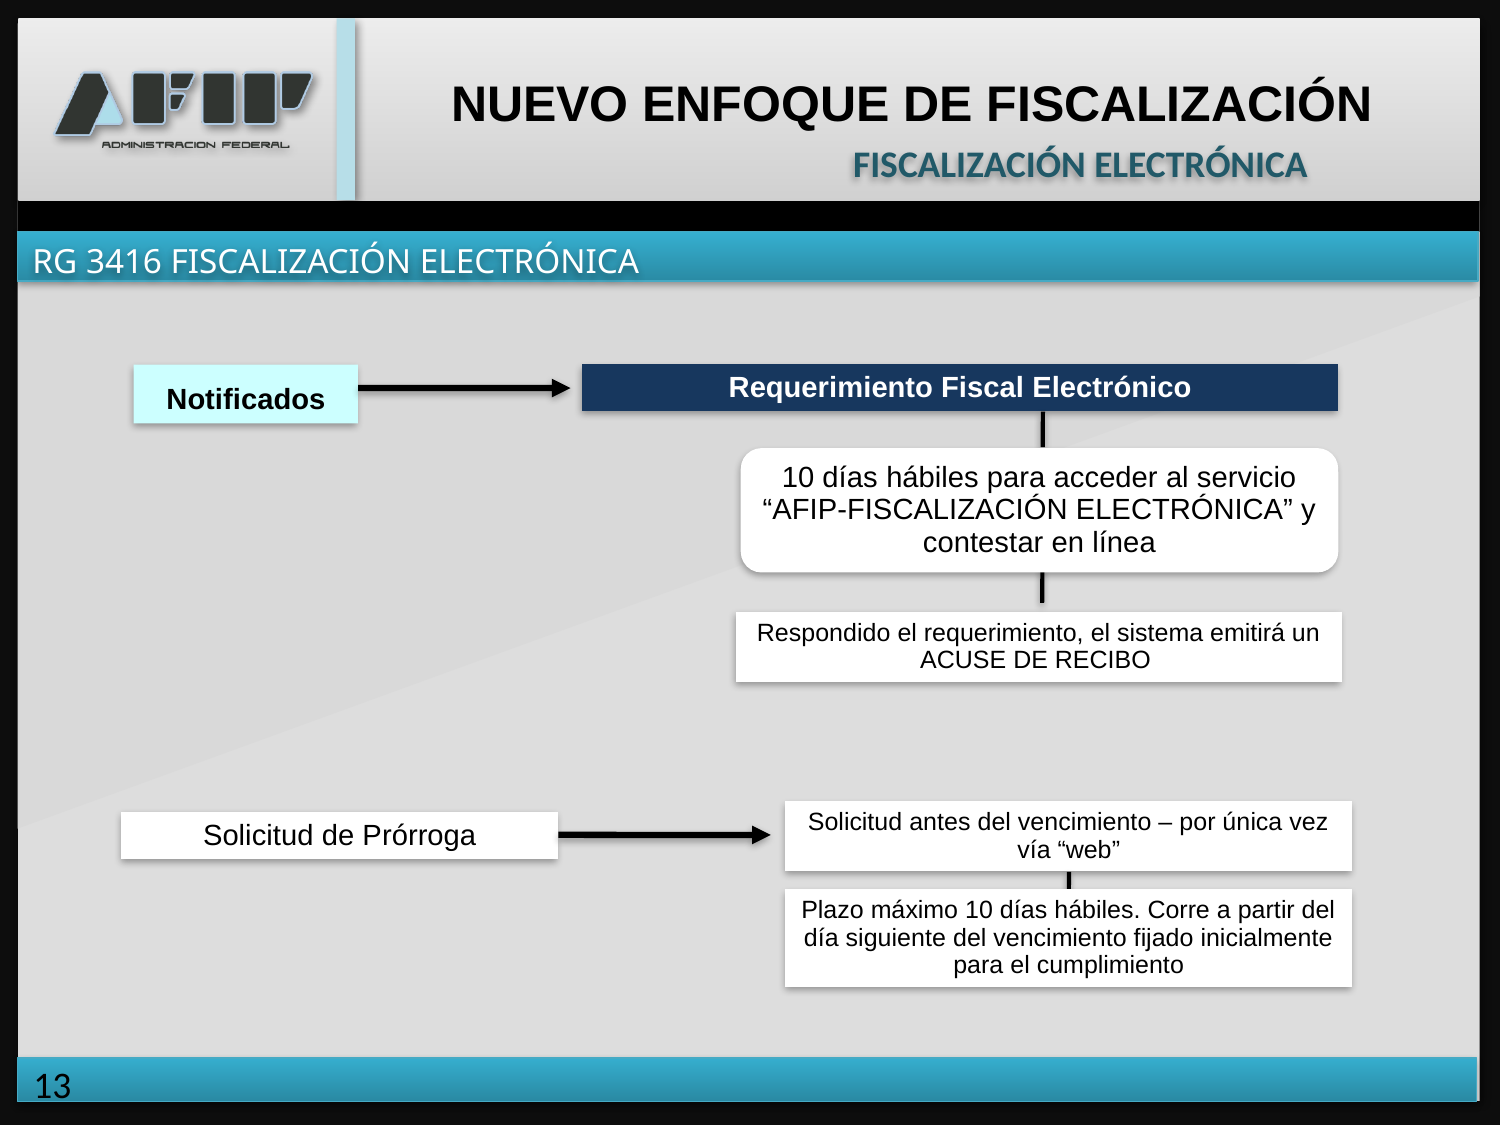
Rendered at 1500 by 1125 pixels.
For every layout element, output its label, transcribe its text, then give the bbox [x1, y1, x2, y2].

text_box FISCALIZACIÓN ELECTRÓNICA [797, 137, 1365, 194]
picture [53, 71, 313, 148]
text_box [133, 363, 1343, 683]
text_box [121, 799, 1353, 988]
text_box [47, 255, 1282, 313]
text_box RG 3416 FISCALIZACIÓN ELECTRÓNICA [17, 224, 996, 288]
text_box 13 [18, 1046, 369, 1106]
